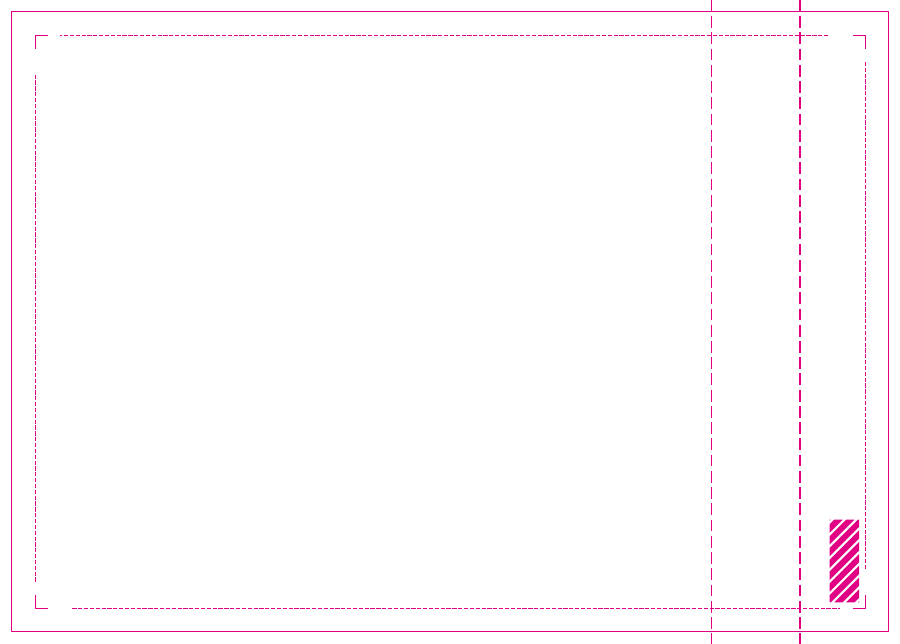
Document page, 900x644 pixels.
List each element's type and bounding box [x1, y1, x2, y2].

text_box [829, 553, 860, 603]
text_box [829, 519, 860, 557]
text_box [829, 530, 860, 569]
text_box [829, 542, 860, 580]
